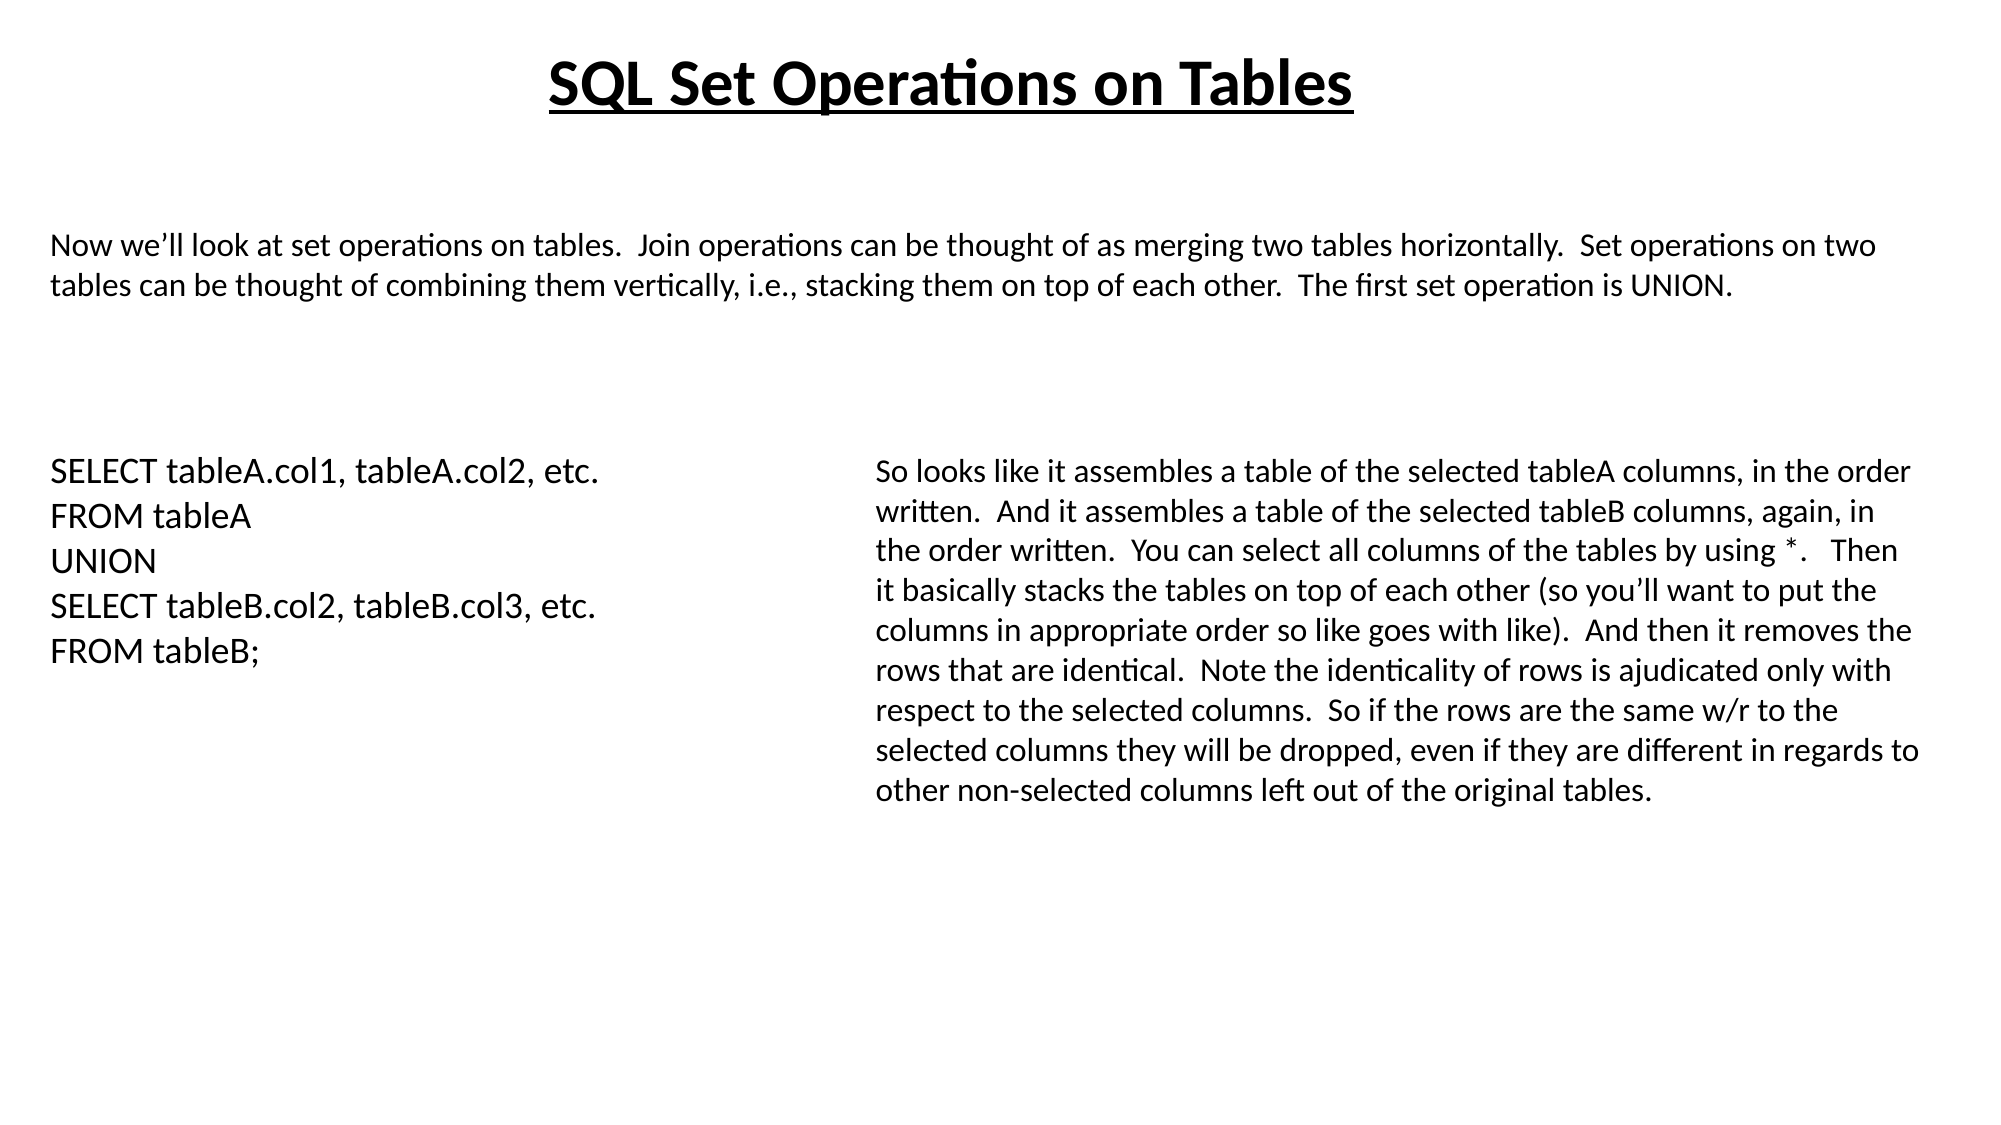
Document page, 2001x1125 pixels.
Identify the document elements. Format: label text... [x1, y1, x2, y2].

text_box So looks like it assembles a table of the selected tableA columns, in the order written. And it assembles a table of the selected tableB columns, again, in the order written. You can select all columns of the tables by using *. Then it basically stacks the tables on top of each other (so you’ll want to put the columns in appropriate order so like goes with like). And then it removes the rows that are identical. Note the identicality of rows is ajudicated only with respect to the selected columns. So if the rows are the same w/r to the selected columns they will be dropped, even if they are different in regards to other non-selected columns left out of the original tables. [860, 441, 1939, 816]
text_box Now we’ll look at set operations on tables. Join operations can be thought of as merging two tables horizontally. Set operations on two tables can be thought of combining them vertically, i.e., stacking them on top of each other. The first set operation is UNION. [35, 216, 1952, 311]
text_box SELECT tableA.col1, tableA.col2, etc. FROM tableA UNION SELECT tableB.col2, tableB.col3, etc. FROM tableB; [35, 439, 647, 679]
text_box SQL Set Operations on Tables [533, 31, 1369, 126]
